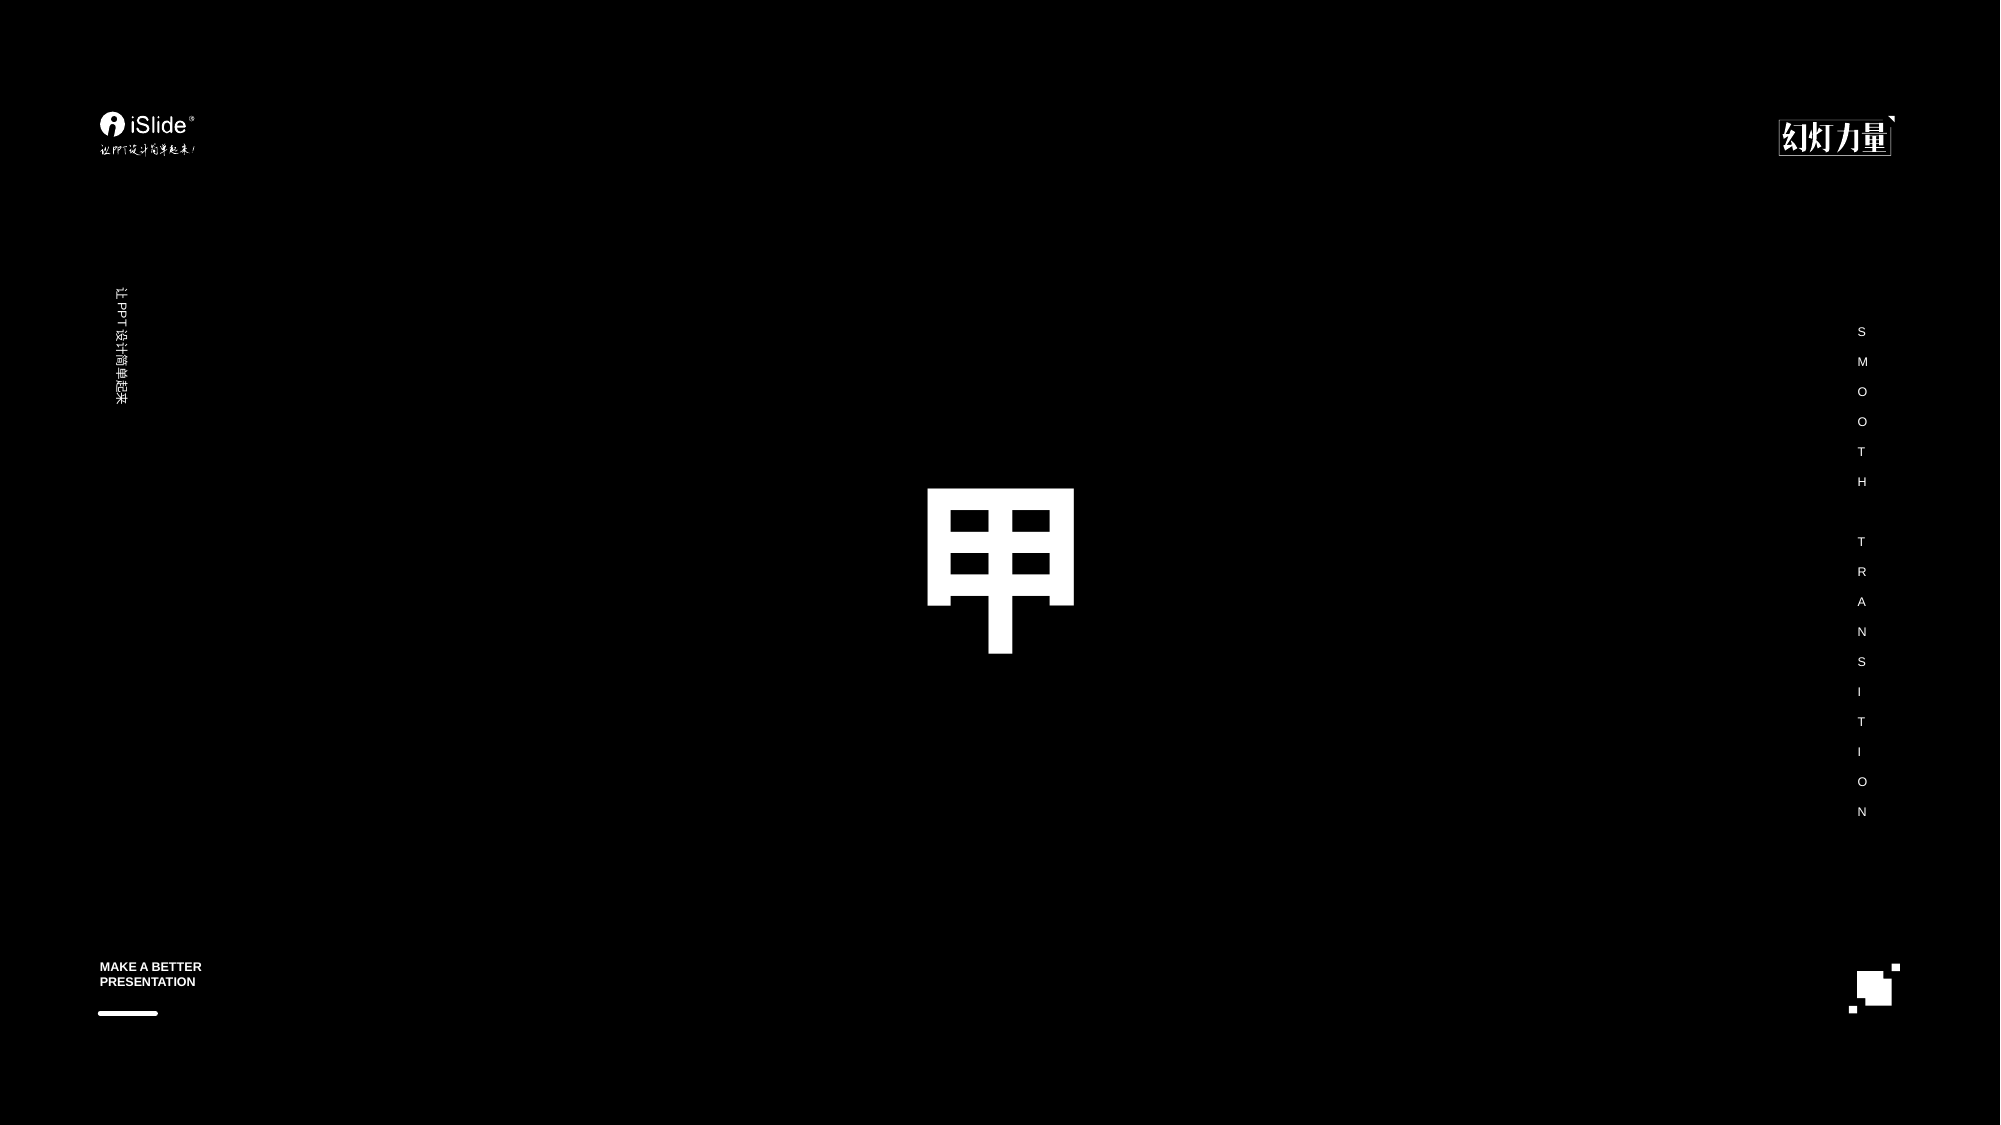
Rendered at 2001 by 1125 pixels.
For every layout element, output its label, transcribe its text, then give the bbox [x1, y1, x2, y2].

text_box 甲 [211, 405, 1788, 719]
